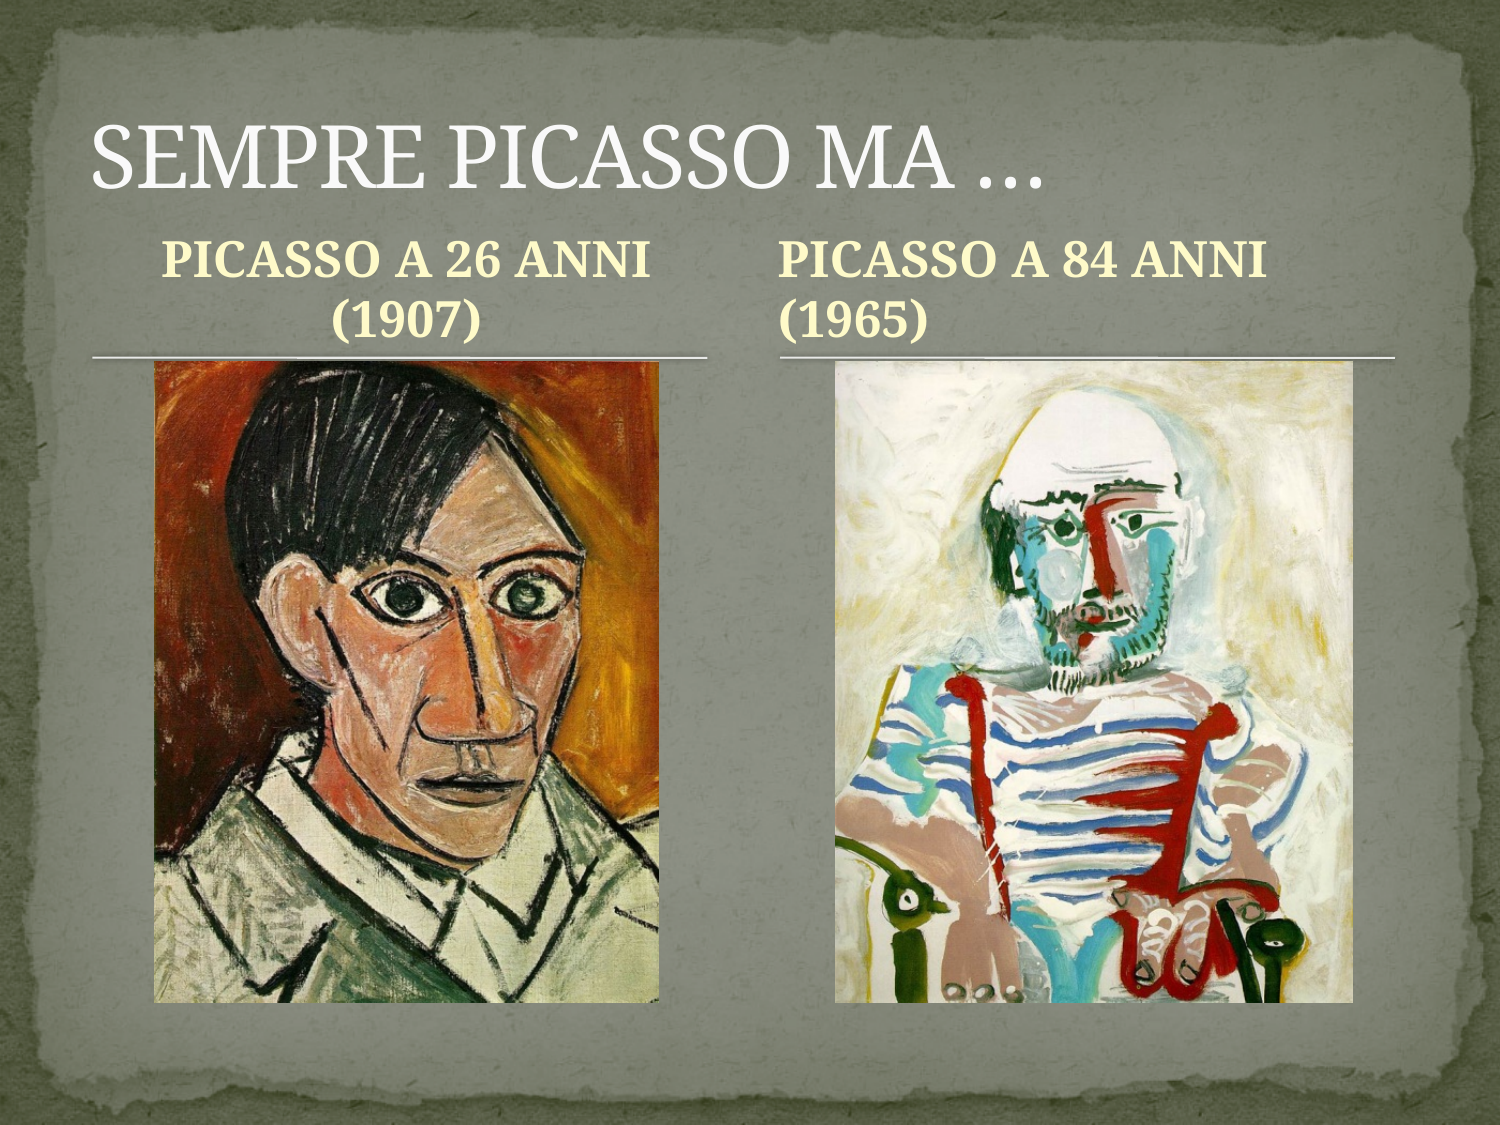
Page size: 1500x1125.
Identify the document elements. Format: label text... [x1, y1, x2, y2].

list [837, 363, 1352, 1003]
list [157, 363, 658, 1003]
list PICASSO A 26 ANNI (1907) [73, 228, 740, 357]
list PICASSO A 84 ANNI (1965) [760, 228, 1427, 357]
title SEMPRE PICASSO MA … [74, 25, 1425, 213]
